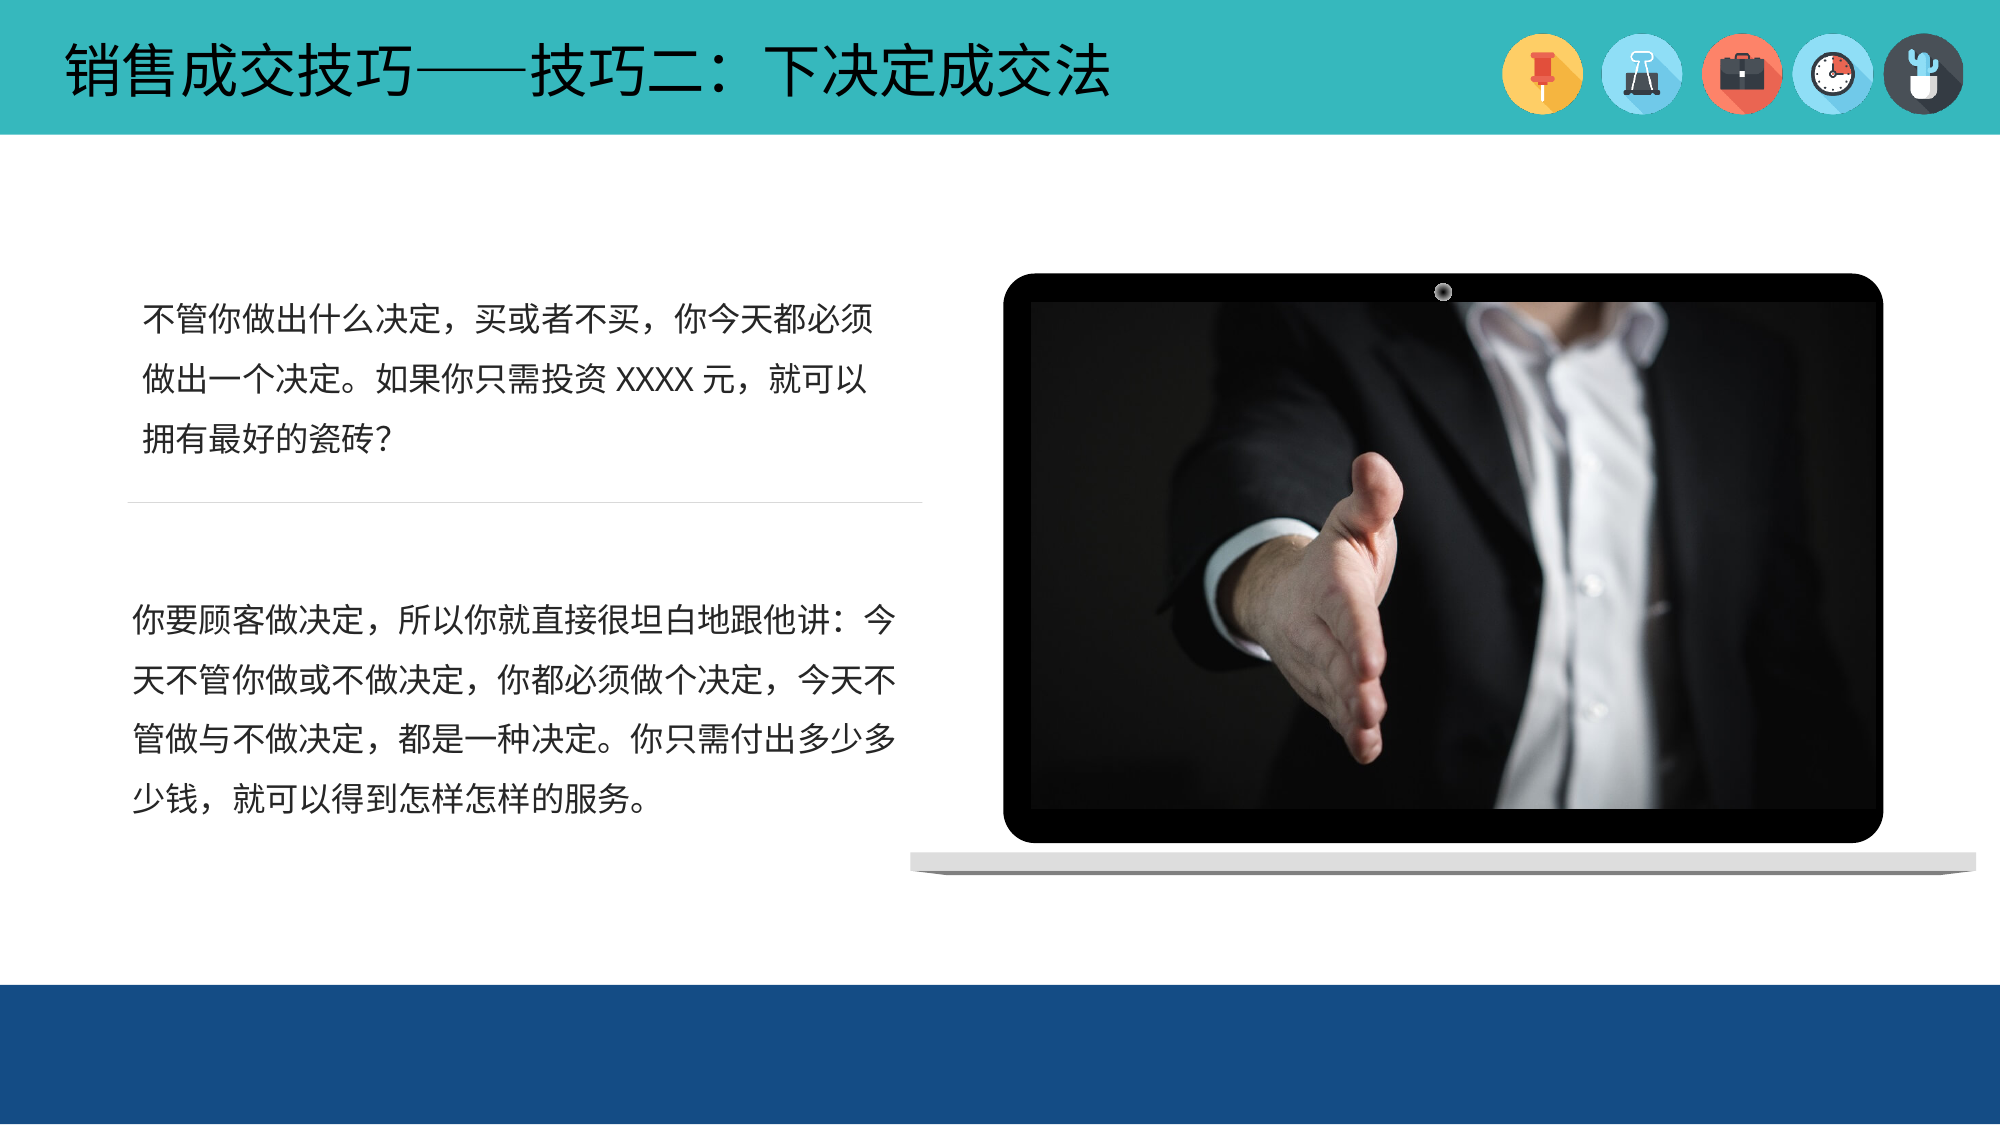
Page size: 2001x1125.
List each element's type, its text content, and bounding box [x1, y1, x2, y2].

text_box 销售成交技巧——技巧二：下决定成交法 [49, 26, 1157, 112]
picture [1502, 27, 1964, 116]
text_box [0, 984, 2000, 1125]
text_box [0, 0, 2000, 136]
text_box 你要顾客做决定，所以你就直接很坦白地跟他讲：今天不管你做或不做决定，你都必须做个决定，今天不管做与不做决定，都是一种决定。你只需付出多少多少钱，就可以得到怎样怎样的服务。 [117, 571, 910, 826]
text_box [910, 270, 1977, 876]
text_box 不管你做出什么决定，买或者不买，你今天都必须做出一个决定。如果你只需投资XXXX元，就可以拥有最好的瓷砖？ [127, 270, 910, 466]
picture [1031, 302, 1876, 809]
